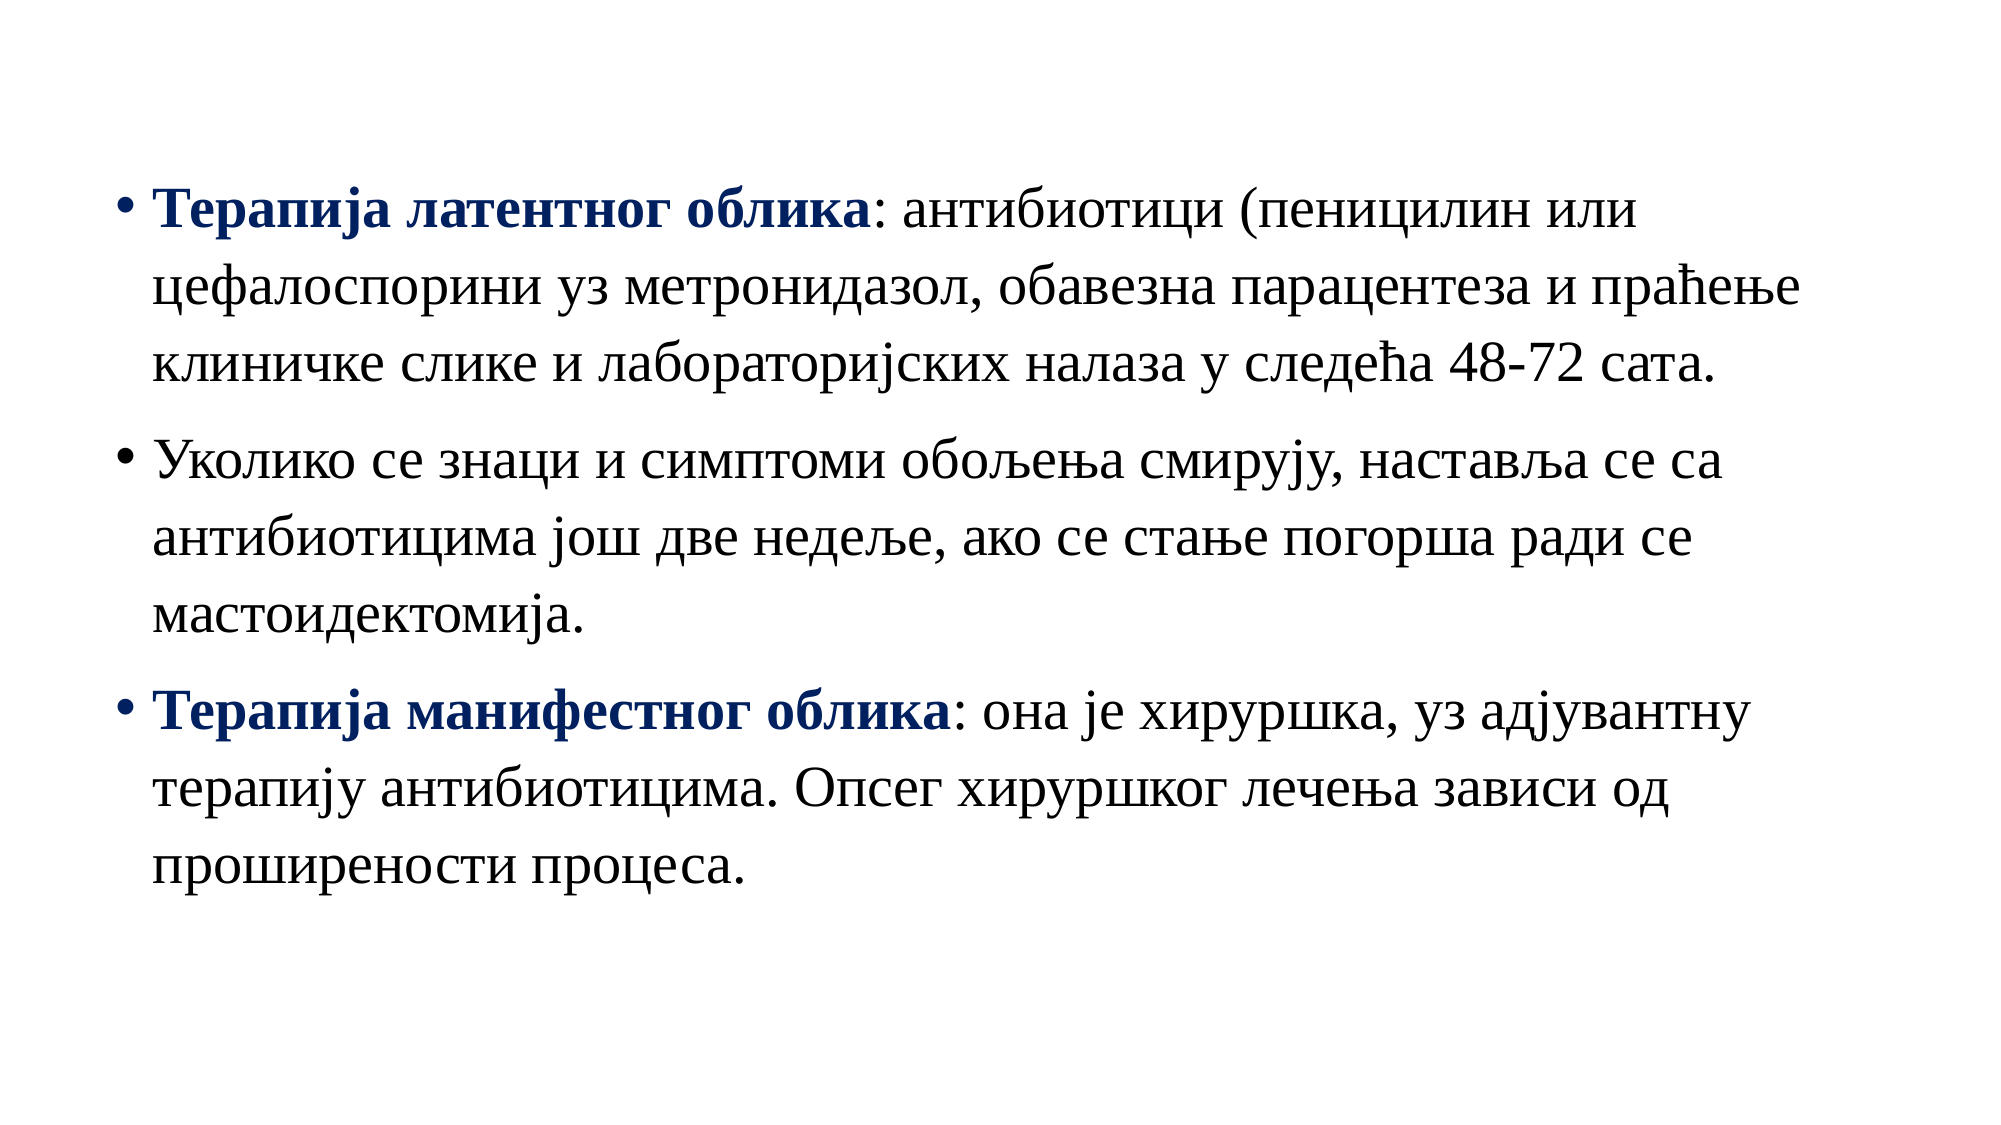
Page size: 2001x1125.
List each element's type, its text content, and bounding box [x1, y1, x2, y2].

list Терапија латентног облика: антибиотици (пеницилин или цефалоспорини уз метронидазол, обавезна парацентеза и праћење клиничке слике и лабораторијских налаза у следећа 48-72 сата. Уколико се знаци и симптоми обољења смирују, наставља се са антибиотицима још две недеље, ако се стање погорша ради се мастоидектомија. Терапија манифестног облика: она је хируршка, уз адјувантну терапију антибиотицима. Опсег хируршког лечења зависи од проширености процеса. [100, 154, 1876, 935]
